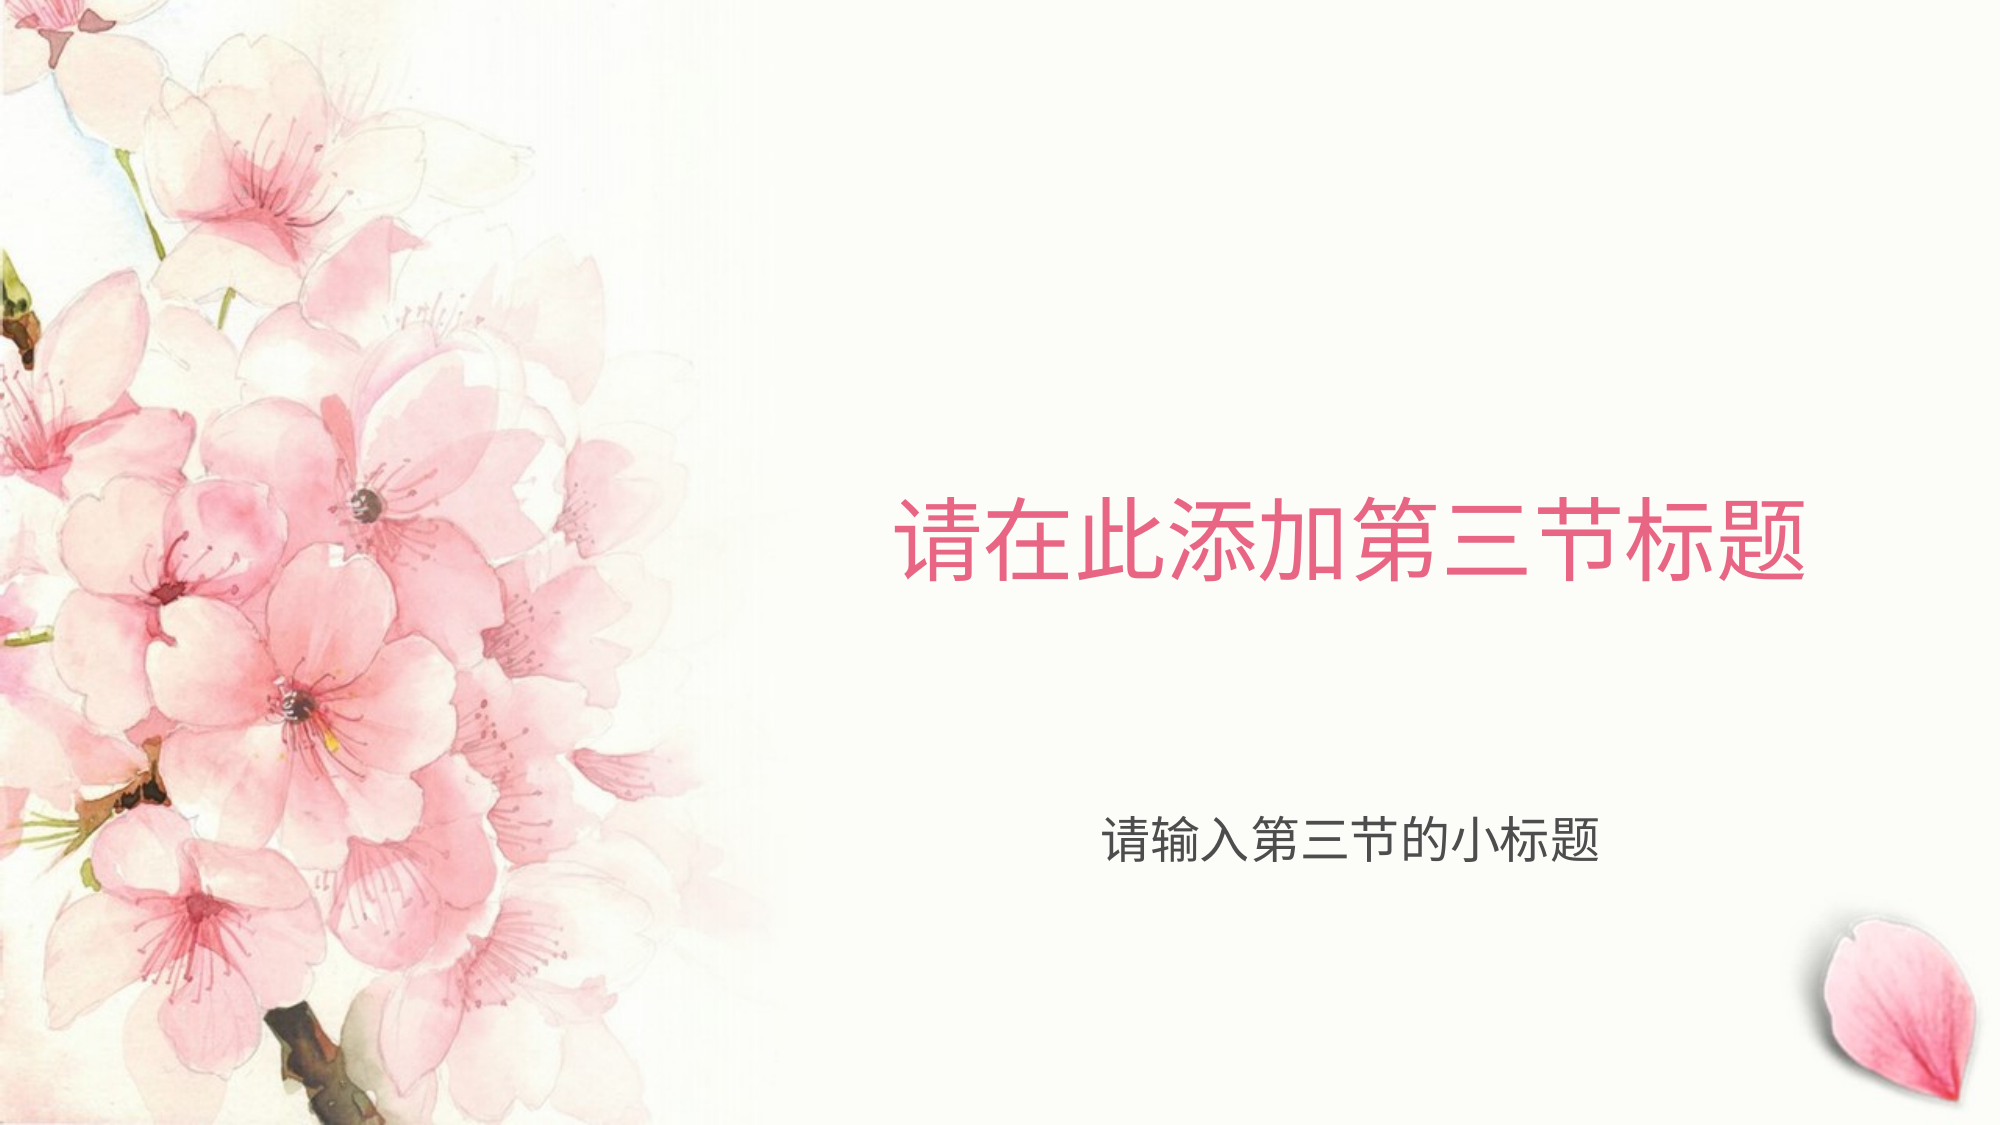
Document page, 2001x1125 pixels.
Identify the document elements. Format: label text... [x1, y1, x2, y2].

list 请输入第三节的小标题 [761, 771, 1939, 878]
picture [0, 0, 2000, 1125]
title 请在此添加第三节标题 [761, 304, 1939, 716]
